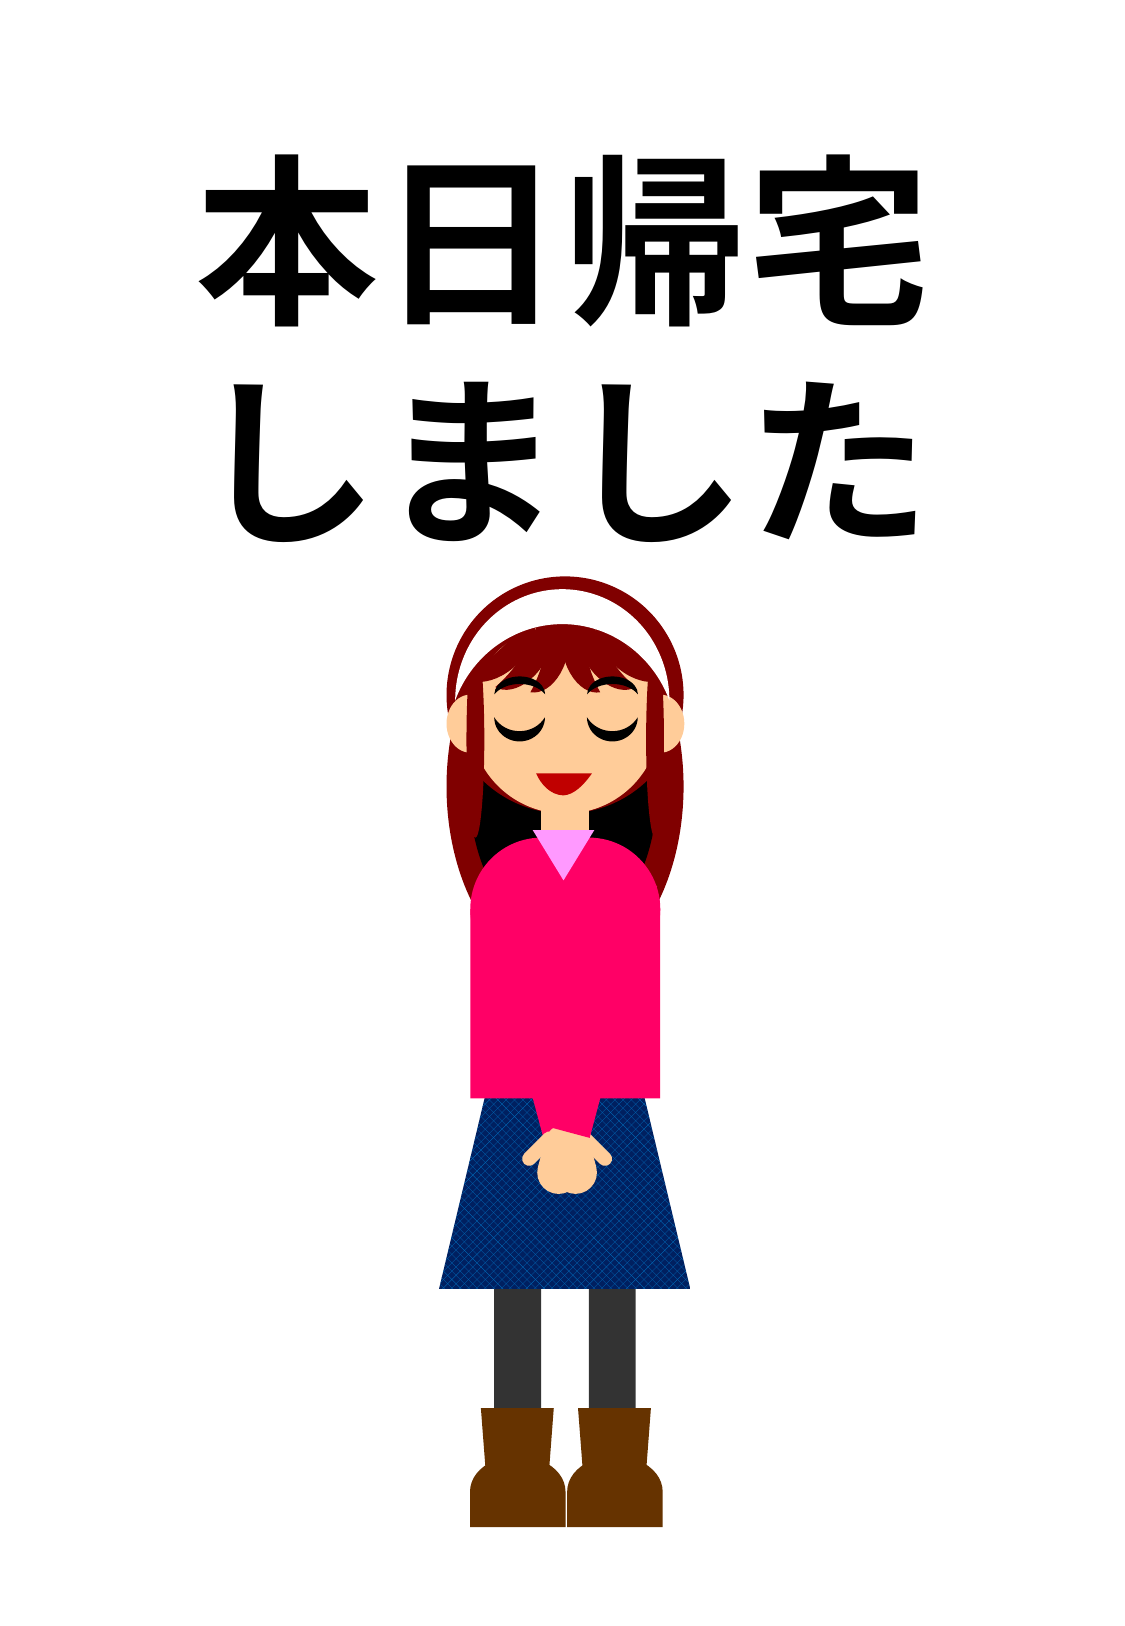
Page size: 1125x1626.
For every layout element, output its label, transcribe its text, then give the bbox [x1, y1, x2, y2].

text_box 本日帰宅 しました [1, 120, 1125, 575]
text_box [438, 576, 766, 1528]
